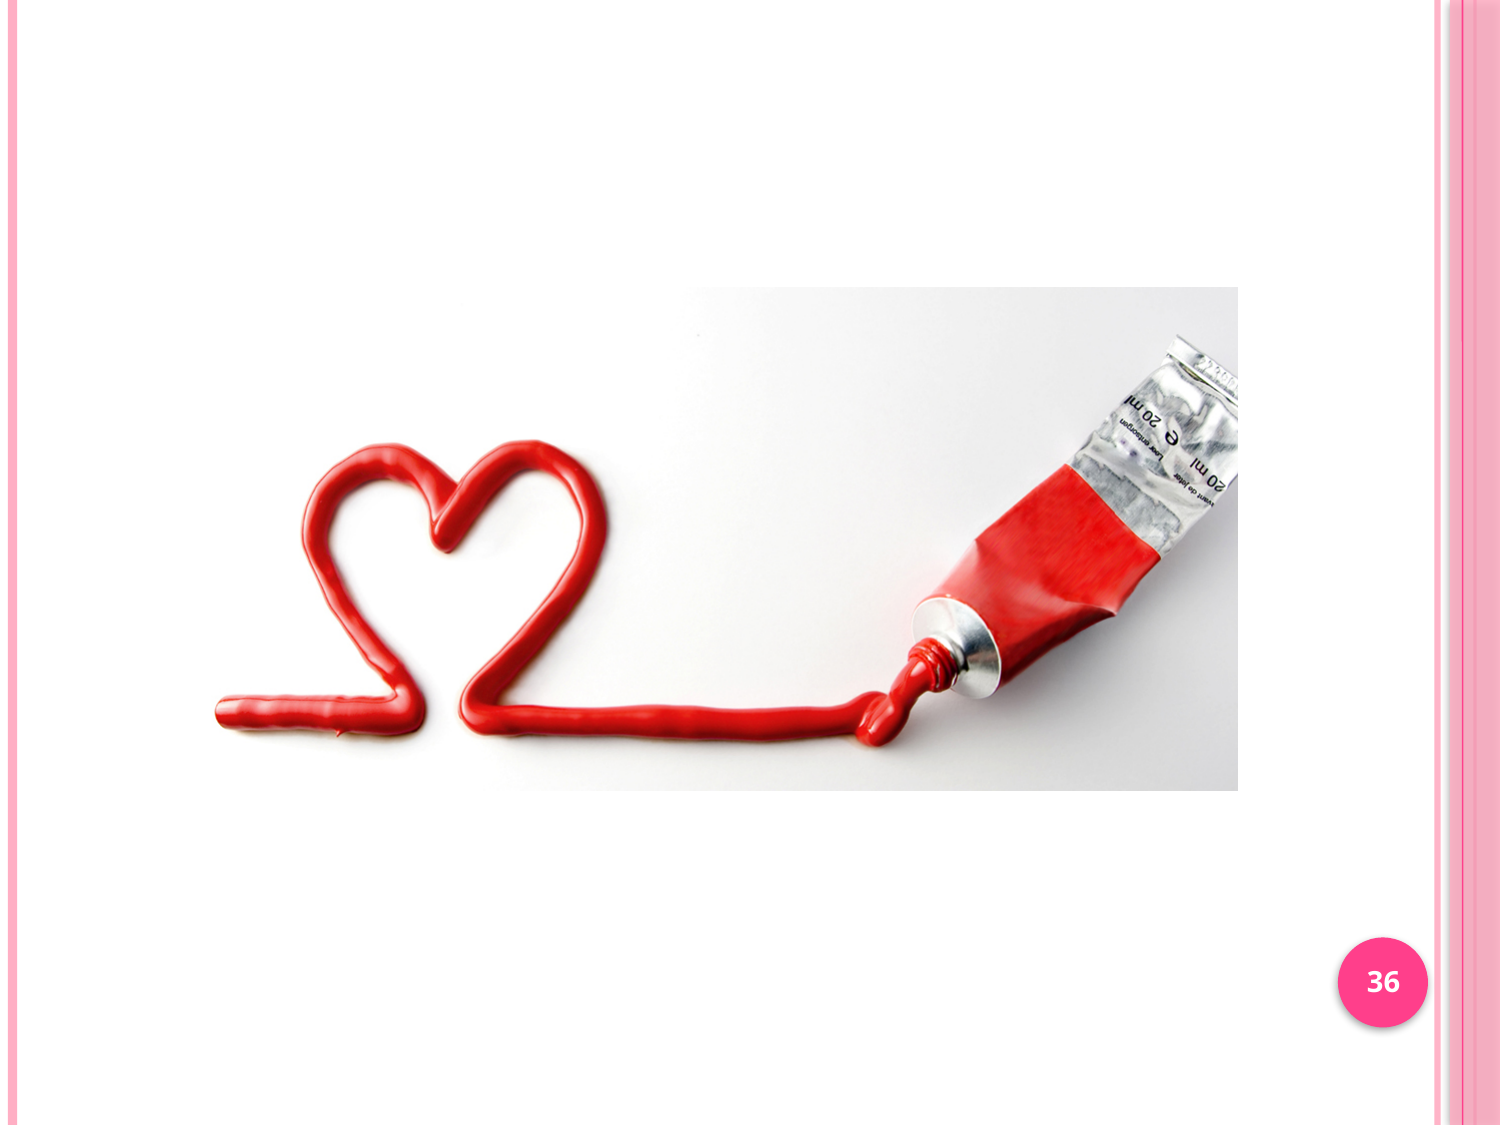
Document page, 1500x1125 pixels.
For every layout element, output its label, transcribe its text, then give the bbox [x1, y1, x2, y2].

slide_number 36 [1333, 940, 1434, 1027]
picture [186, 286, 1238, 791]
